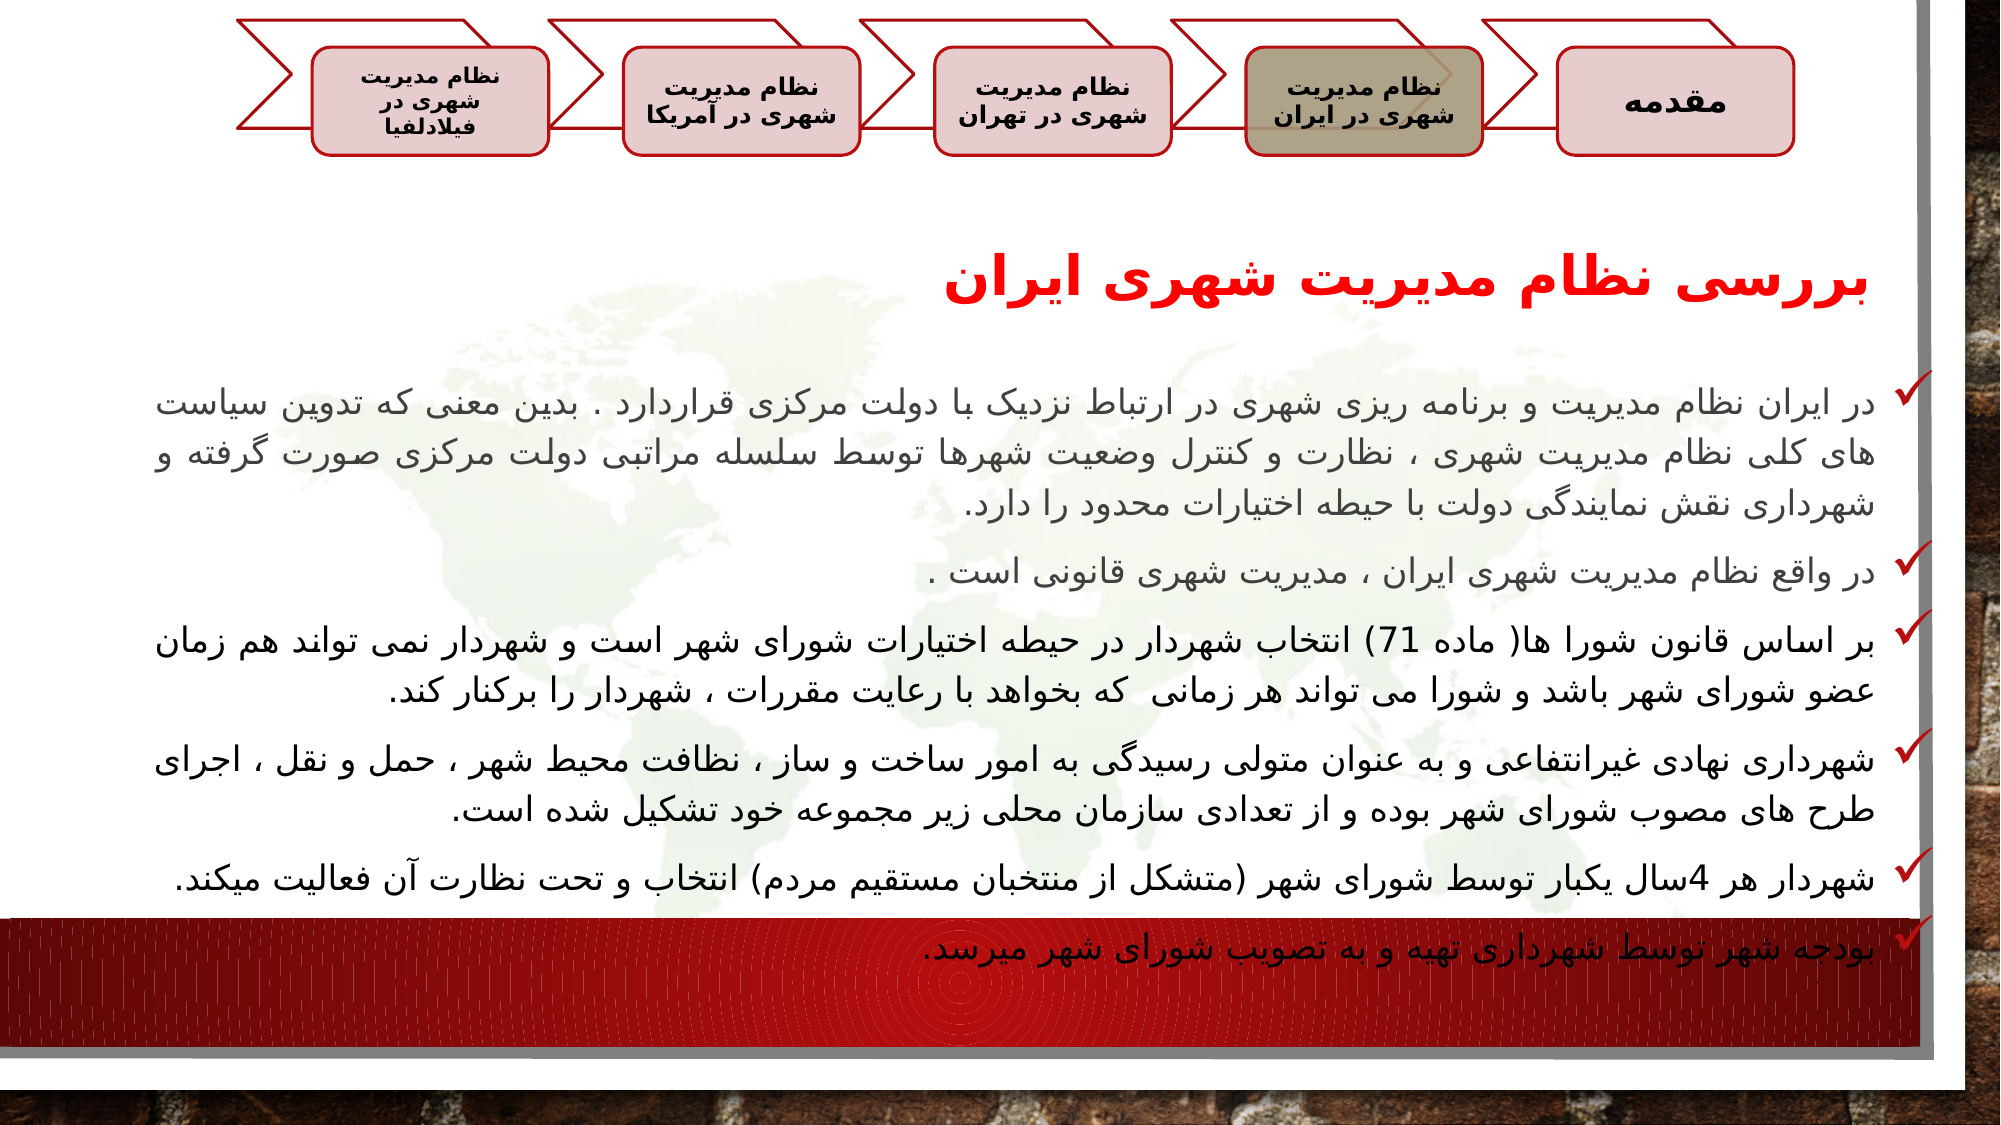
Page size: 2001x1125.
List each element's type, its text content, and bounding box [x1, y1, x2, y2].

picture [0, 0, 1917, 918]
list در ایران نظام مدیریت و برنامه ریزی شهری در ارتباط نزدیک با دولت مرکزی قراردارد . بدین معنی که تدوین سیاست های کلی نظام مدیریت شهری ، نظارت و کنترل وضعیت شهرها توسط سلسله مراتبی دولت مرکزی صورت گرفته و شهرداری نقش نمایندگی دولت با حیطه اختیارات محدود را دارد. در واقع نظام مدیریت شهری ایران ، مدیریت شهری قانونی است . بر اساس قانون شورا ها( ماده 71) انتخاب شهردار در حیطه اختیارات شورای شهر است و شهردار نمی تواند هم زمان عضو شورای شهر باشد و شورا می تواند هر زمانی که بخواهد با رعایت مقررات ، شهردار را برکنار کند. شهرداری نهادی غیرانتفاعی و به عنوان متولی رسیدگی به امور ساخت و ساز ، نظافت محیط شهر ، حمل و نقل ، اجرای طرح های مصوب شورای شهر بوده و از تعدادی سازمان محلی زیر مجموعه خود تشکیل شده است. شهردار هر 4سال یکبار توسط شورای شهر (متشکل از منتخبان مستقیم مردم) انتخاب و تحت نظارت آن فعالیت میکند. بودجه شهر توسط شهرداری تهیه و به تصویب شورای شهر میرسد. [88, 364, 1948, 1020]
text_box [237, 6, 1795, 169]
picture [0, 0, 2001, 1125]
list بررسی نظام مدیریت شهری ایران [29, 216, 1888, 317]
